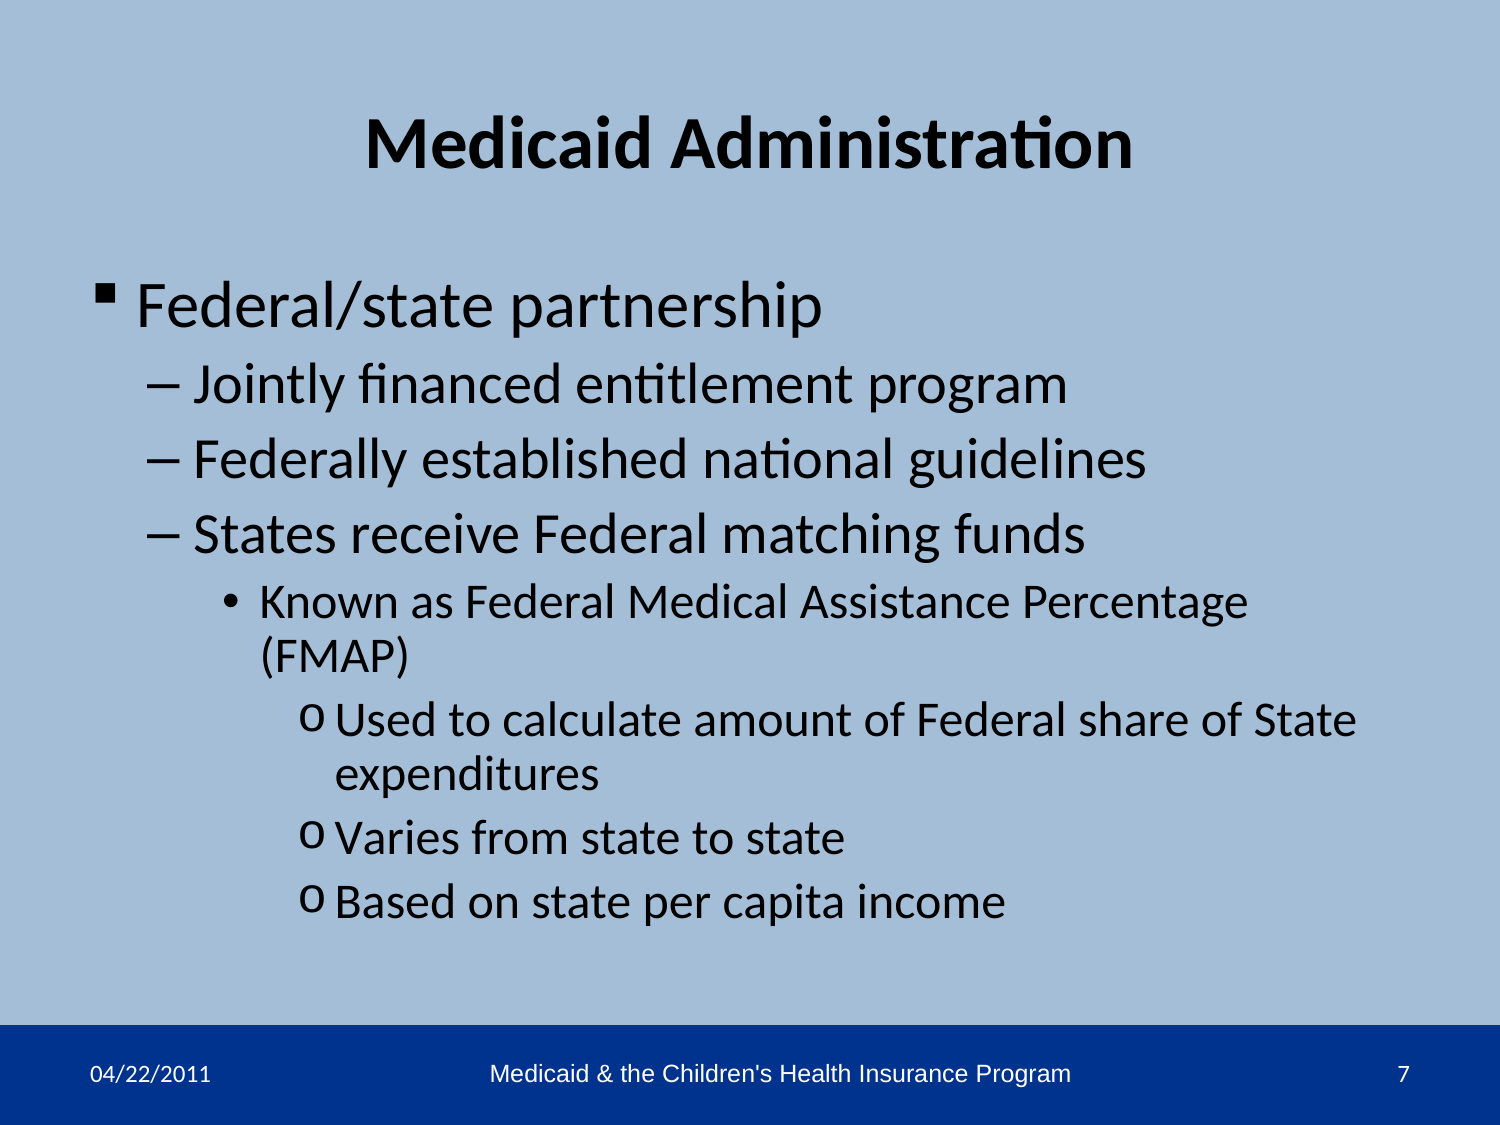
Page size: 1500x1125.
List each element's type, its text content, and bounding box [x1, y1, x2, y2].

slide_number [75, 1042, 287, 1103]
slide_number 7 [1275, 1042, 1425, 1103]
list Federal/state partnership Jointly financed entitlement program Federally established national guidelines States receive Federal matching funds Known as Federal Medical Assistance Percentage (FMAP) Used to calculate amount of Federal share of State expenditures Varies from state to state Based on state per capita income [74, 262, 1426, 1006]
title Medicaid Administration [74, 44, 1426, 233]
footer Medicaid & the Children's Health Insurance Program [287, 1042, 1275, 1103]
